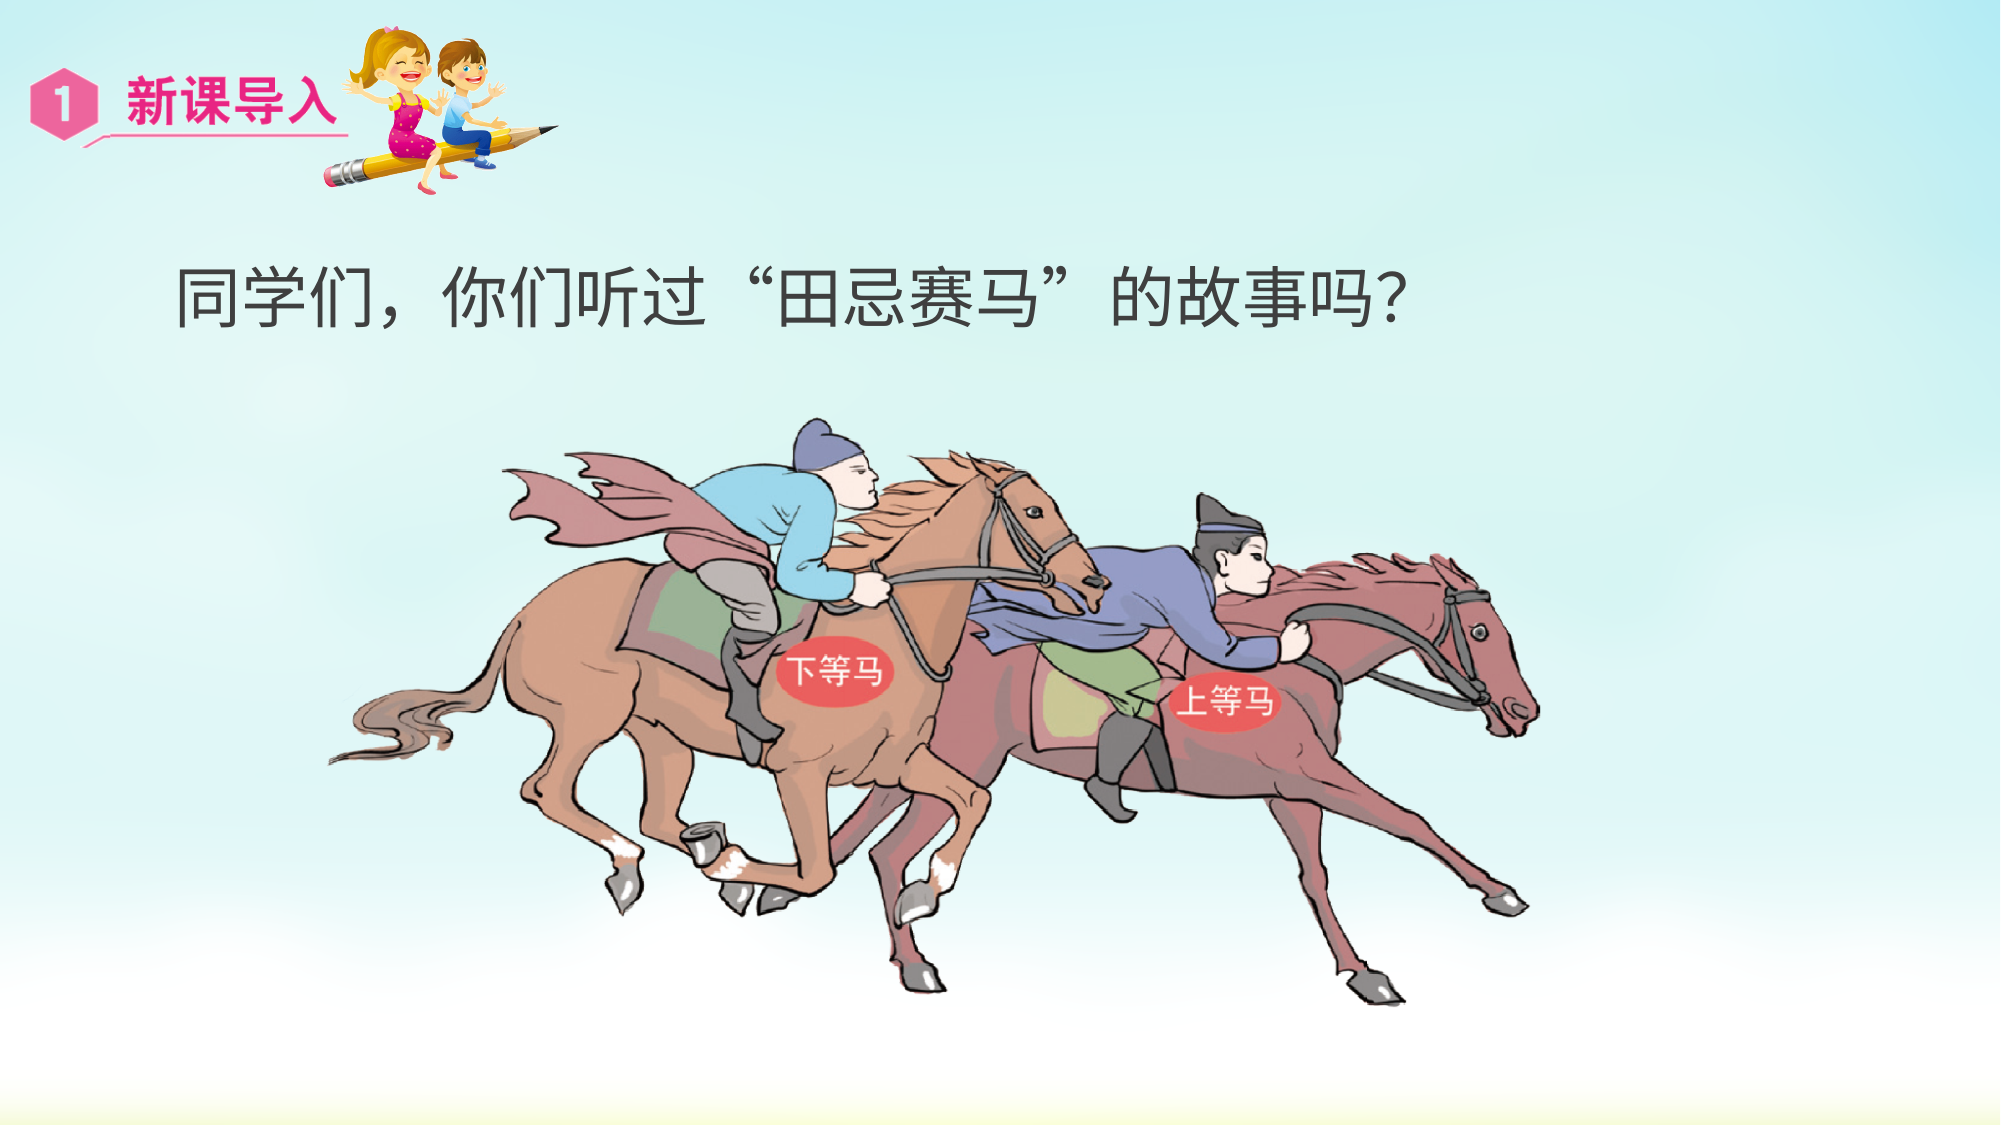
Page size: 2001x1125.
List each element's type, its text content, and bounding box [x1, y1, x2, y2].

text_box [17, 21, 559, 196]
text_box 同学们，你们听过“田忌赛马”的故事吗？ [159, 247, 1488, 344]
picture [0, 0, 2001, 1125]
